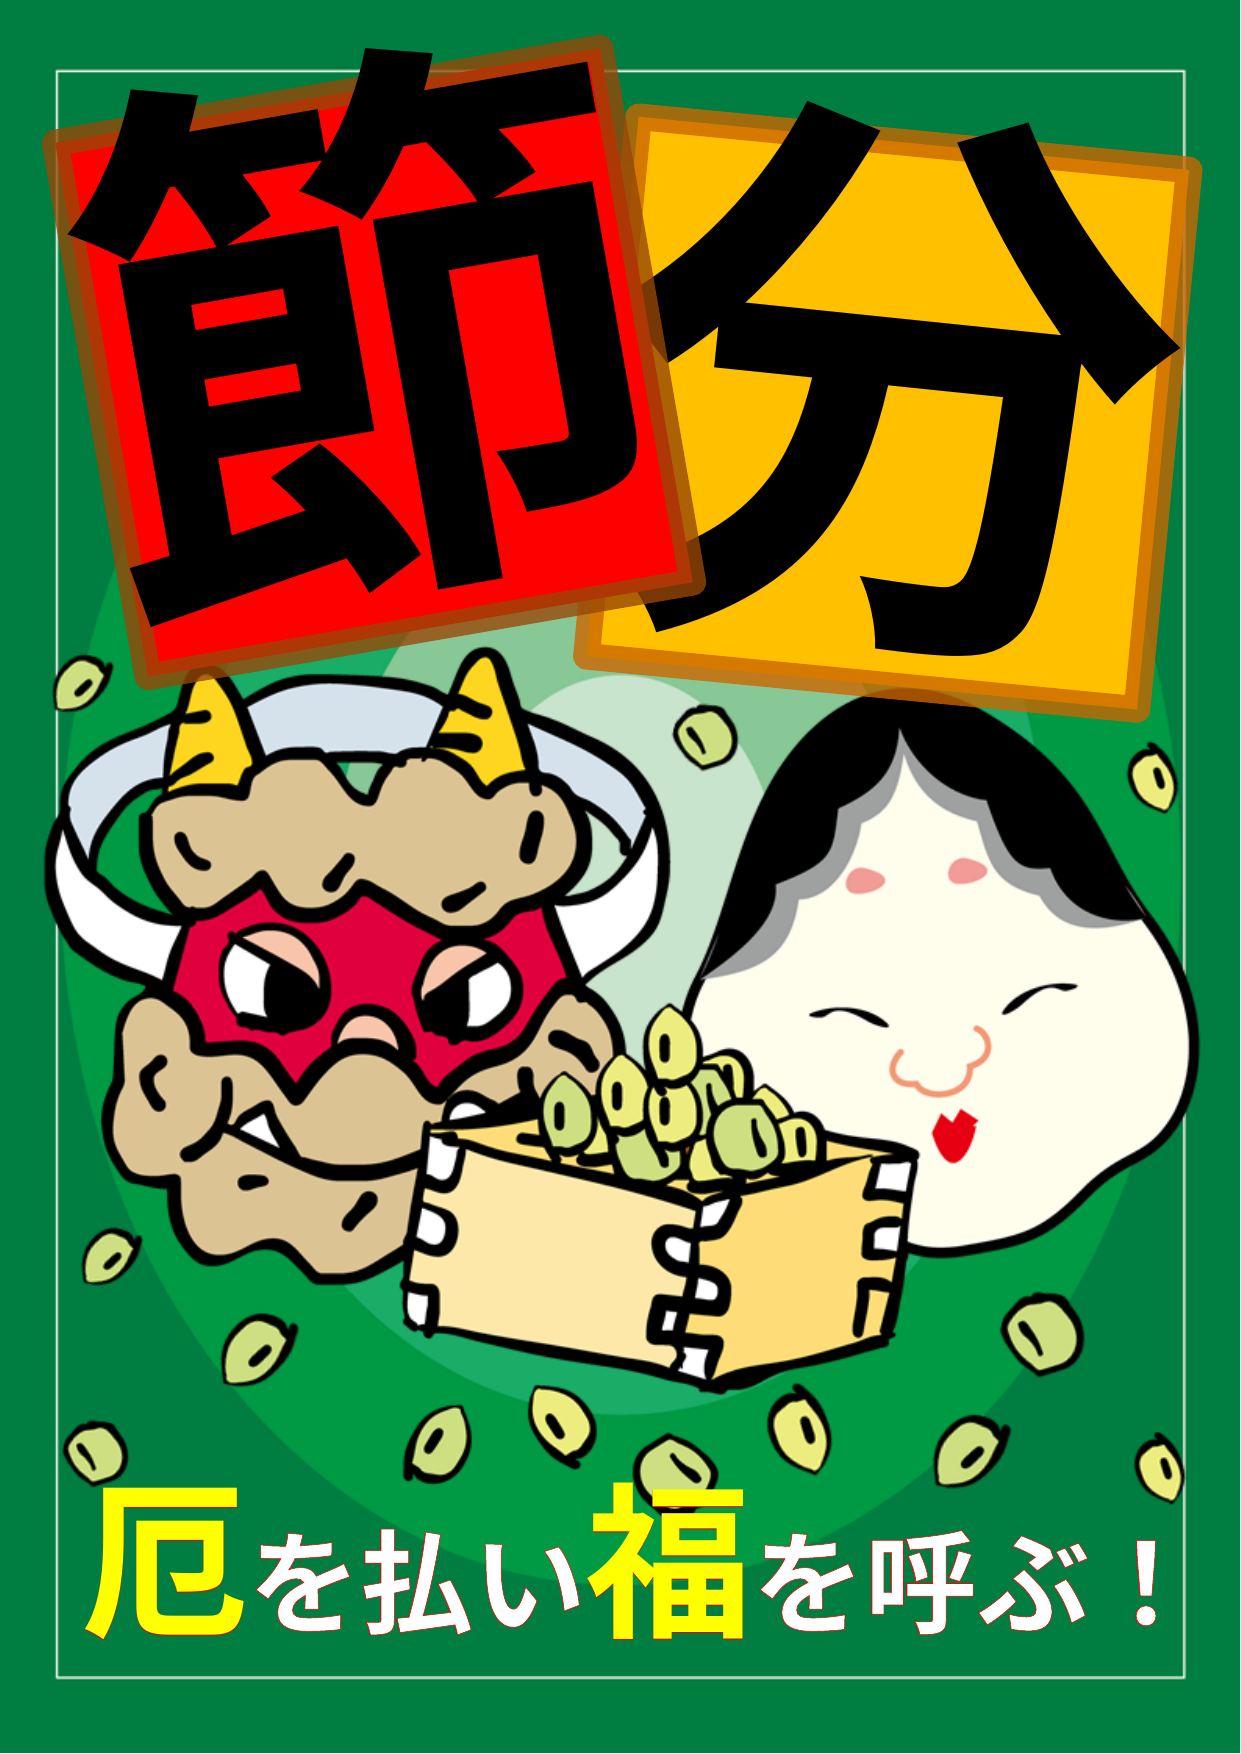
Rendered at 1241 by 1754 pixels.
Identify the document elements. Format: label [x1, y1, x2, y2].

picture [0, 0, 1241, 1753]
text_box [86, 1450, 1197, 1669]
